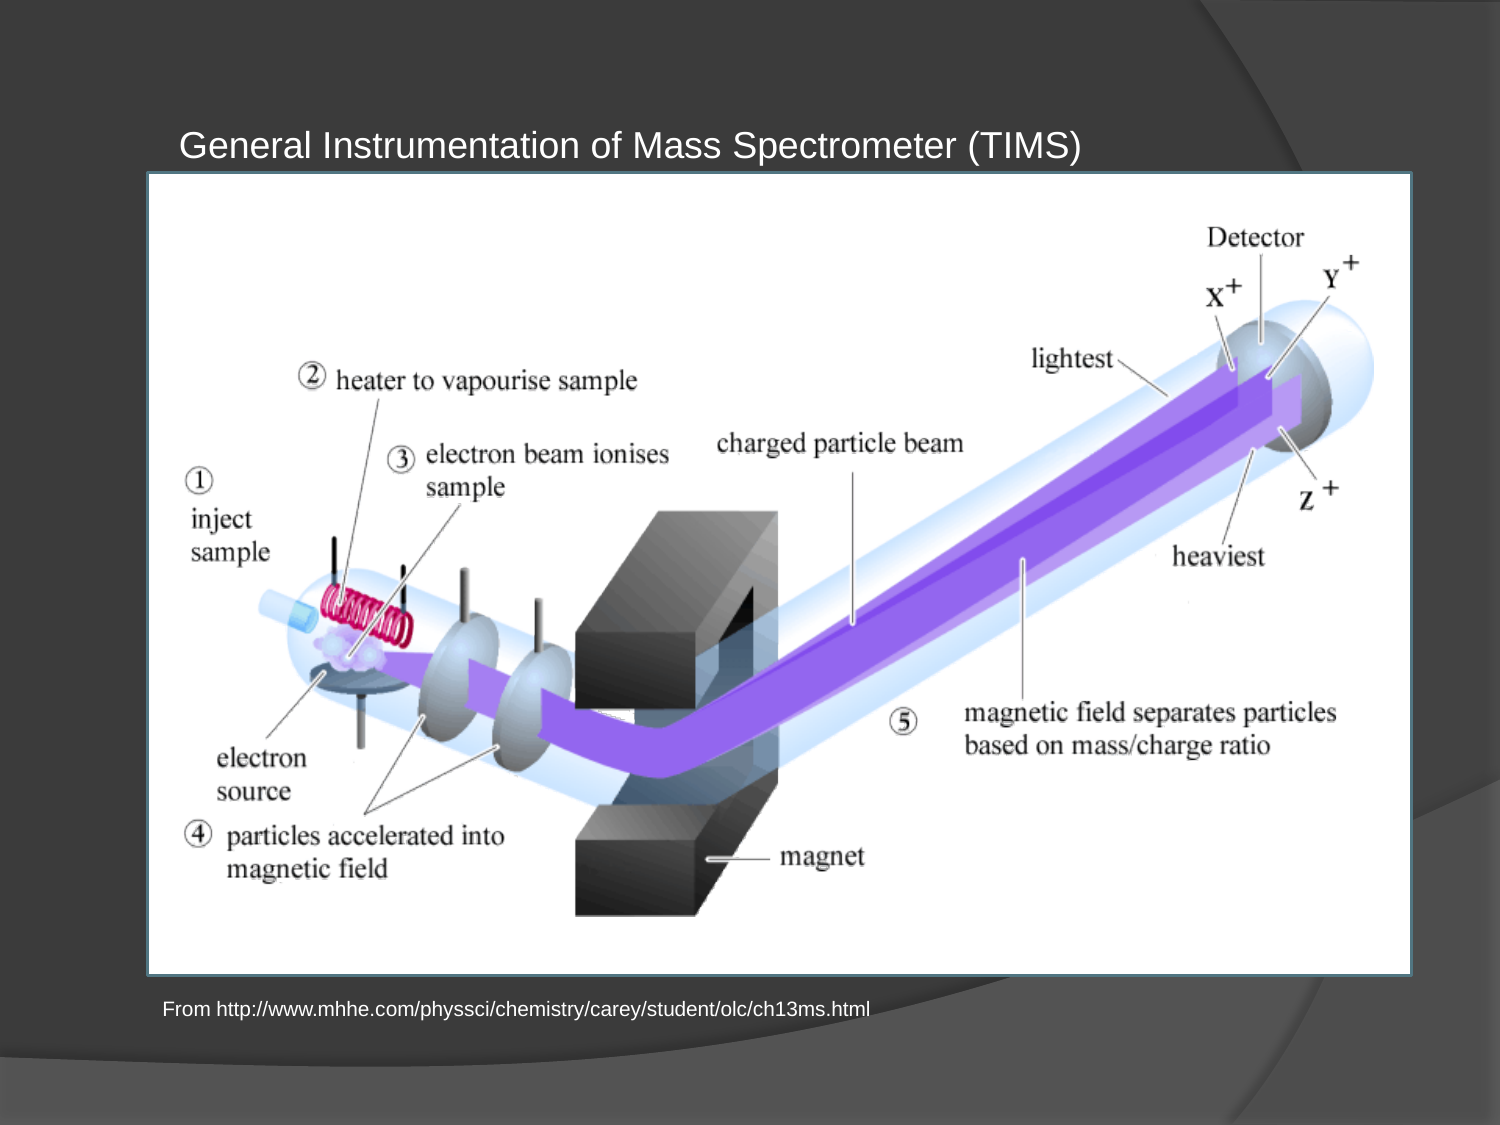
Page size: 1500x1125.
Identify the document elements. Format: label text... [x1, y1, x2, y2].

text_box General Instrumentation of Mass Spectrometer (TIMS) [164, 113, 1098, 174]
text_box [146, 171, 1413, 977]
text_box From http://www.mhhe.com/physsci/chemistry/carey/student/olc/ch13ms.html [147, 987, 898, 1028]
picture [182, 219, 1374, 917]
